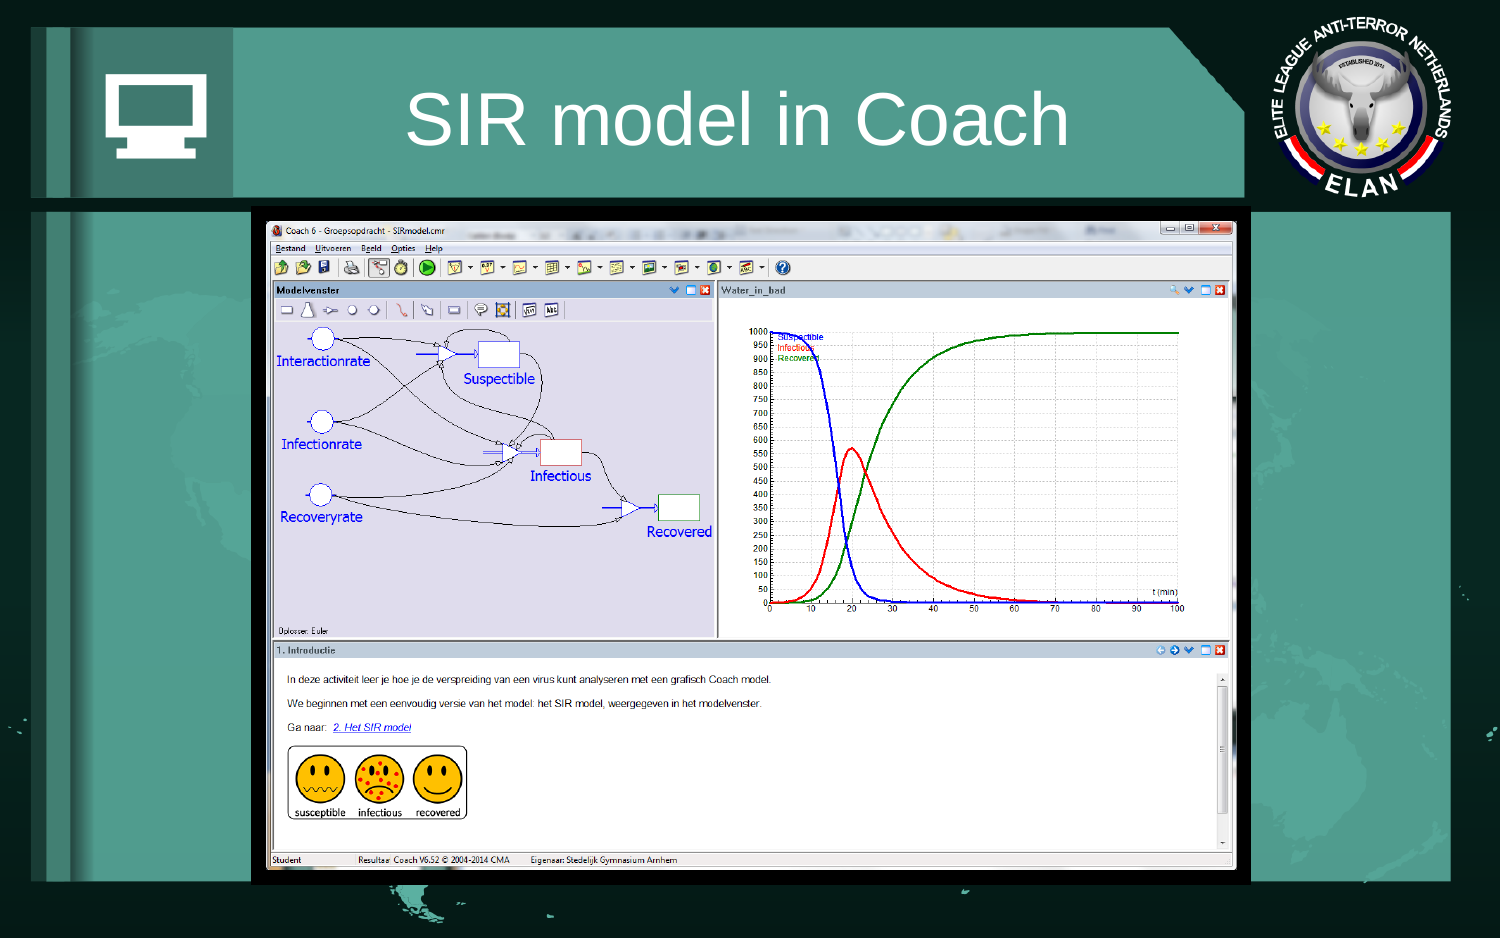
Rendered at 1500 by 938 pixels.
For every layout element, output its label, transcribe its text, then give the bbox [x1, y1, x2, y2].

picture [0, 0, 1500, 938]
title SIR model in Coach [230, 37, 1247, 194]
